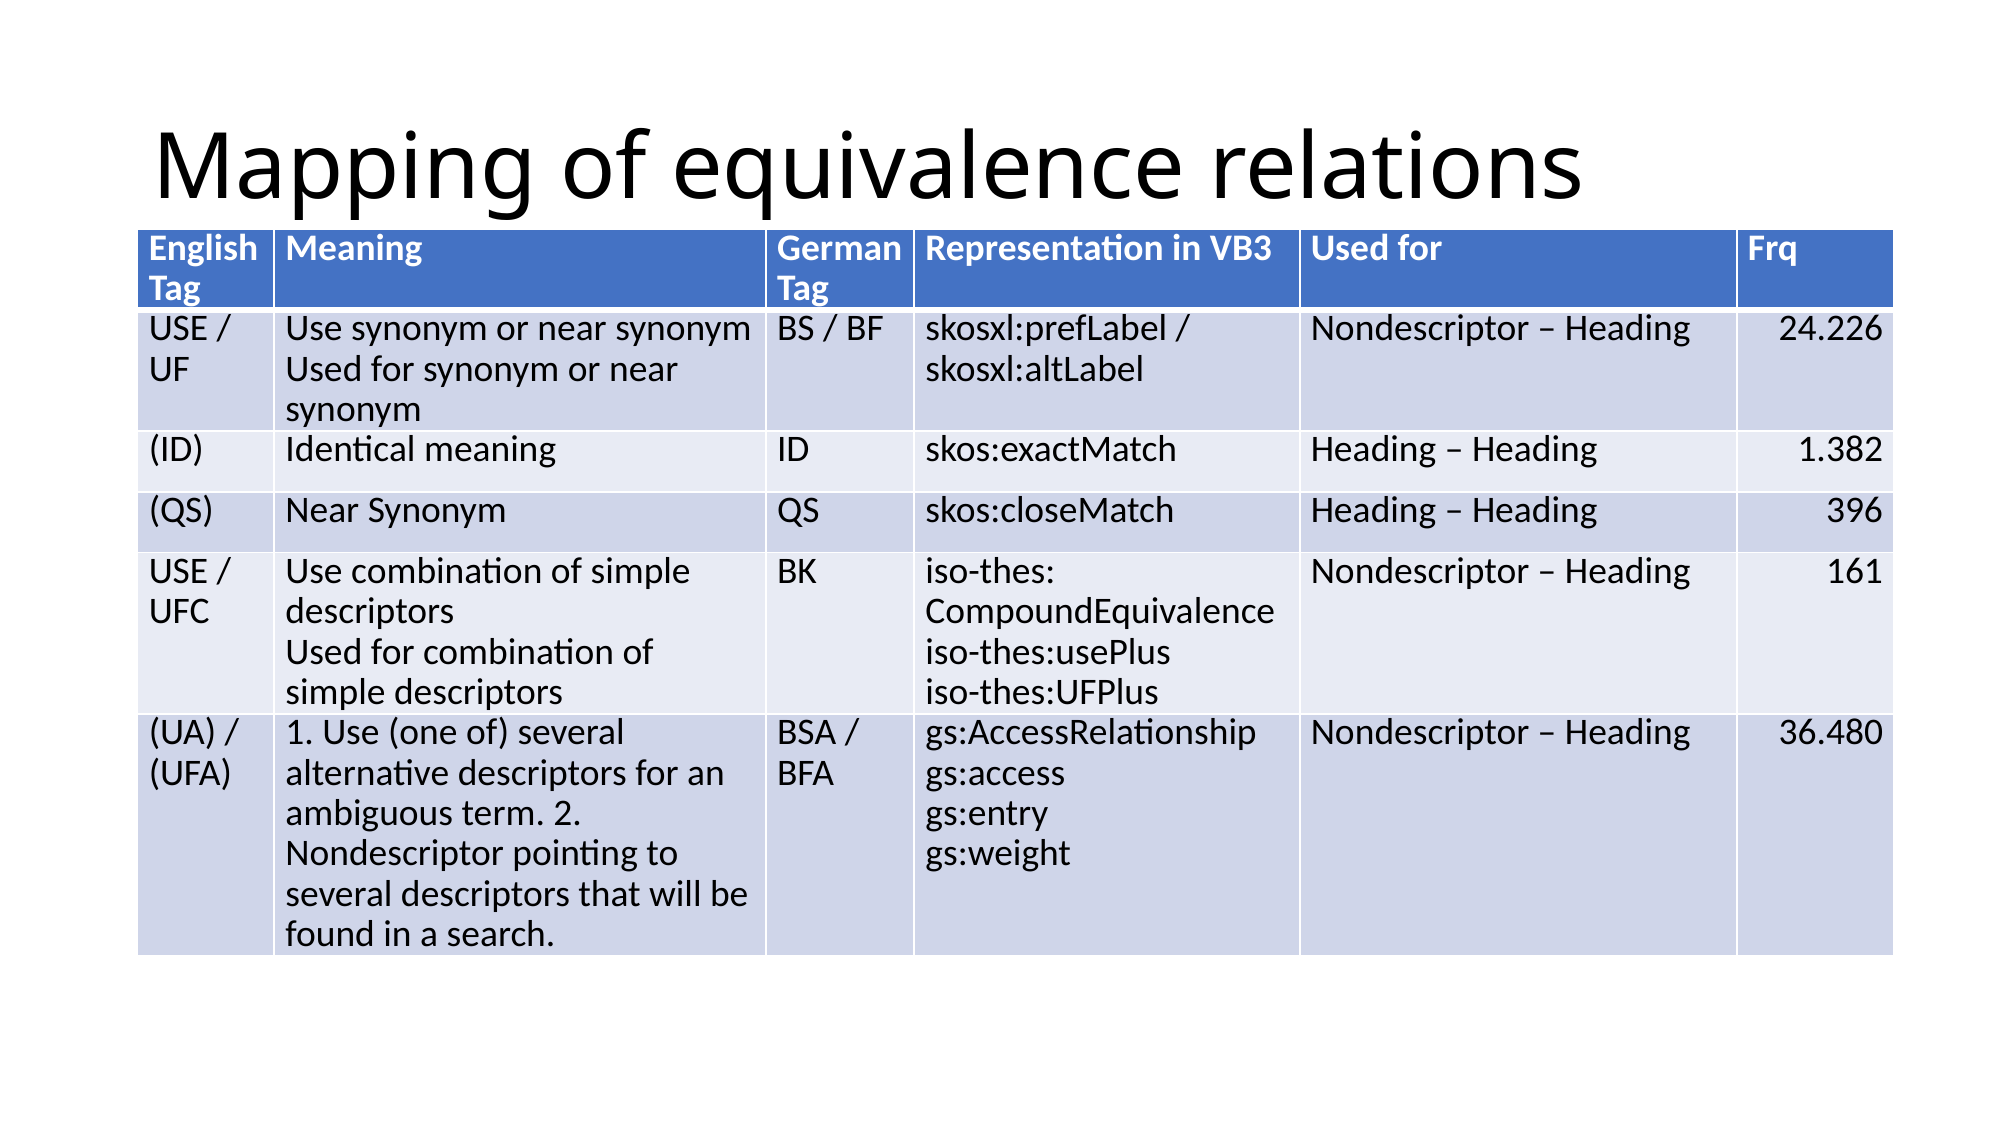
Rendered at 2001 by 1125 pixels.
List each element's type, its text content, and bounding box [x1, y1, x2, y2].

table_cell 36.480 [1738, 715, 1893, 955]
table_cell Heading – Heading [1301, 493, 1736, 552]
table_header English Tag [138, 230, 273, 307]
table_header Frq [1738, 230, 1893, 307]
table_cell 396 [1738, 493, 1893, 552]
table_cell USE / UF [138, 313, 273, 430]
table_cell USE / UFC [138, 553, 273, 713]
table_cell (UA) / (UFA) [138, 715, 273, 955]
table_cell skos:exactMatch [915, 432, 1299, 491]
table_cell gs:AccessRelationship gs:access gs:entry gs:weight [915, 715, 1299, 955]
table_header German Tag [767, 230, 913, 307]
table_cell Use synonym or near synonym Used for synonym or near synonym [275, 313, 765, 430]
table_cell Nondescriptor – Heading [1301, 715, 1736, 955]
table_cell Nondescriptor – Heading [1301, 313, 1736, 430]
table_cell Nondescriptor – Heading [1301, 553, 1736, 713]
table_cell 161 [1738, 553, 1893, 713]
table_cell skos:closeMatch [915, 493, 1299, 552]
table_cell 1.382 [1738, 432, 1893, 491]
table_cell iso-thes: CompoundEquivalence iso-thes:usePlus iso-thes:UFPlus [915, 553, 1299, 713]
table_cell (QS) [138, 493, 273, 552]
table_cell 24.226 [1738, 313, 1893, 430]
table_cell Identical meaning [275, 432, 765, 491]
table_cell BS / BF [767, 313, 913, 430]
table_cell QS [767, 493, 913, 552]
table_cell Use combination of simple descriptors Used for combination of simple descriptors [275, 553, 765, 713]
table_cell skosxl:prefLabel / skosxl:altLabel [915, 313, 1299, 430]
table_cell Near Synonym [275, 493, 765, 552]
table_cell BK [767, 553, 913, 713]
table_cell (ID) [138, 432, 273, 491]
table_cell Heading – Heading [1301, 432, 1736, 491]
table_header Meaning [275, 230, 765, 307]
table_header Representation in VB3 [915, 230, 1299, 307]
table_cell 1. Use (one of) several alternative descriptors for an ambiguous term. 2. Nondescriptor pointing to several descriptors that will be found in a search. [275, 715, 765, 955]
table_header Used for [1301, 230, 1736, 307]
table_cell BSA / BFA [767, 715, 913, 955]
title Mapping of equivalence relations [137, 59, 1863, 228]
table_cell ID [767, 432, 913, 491]
